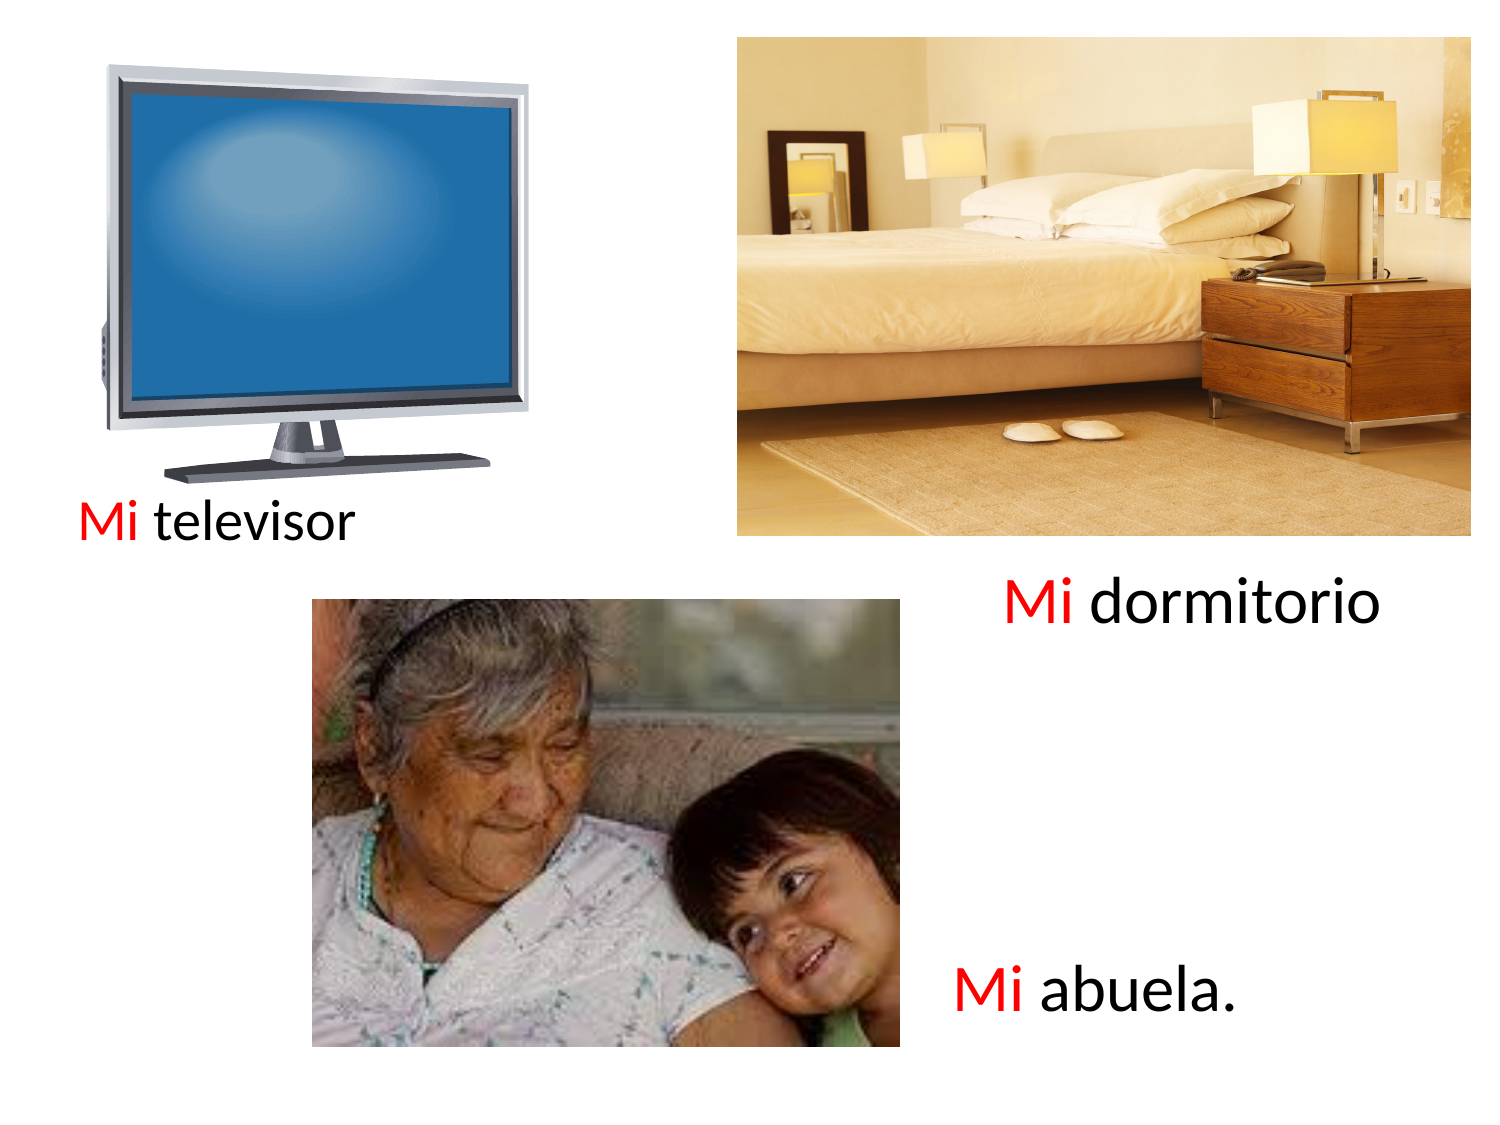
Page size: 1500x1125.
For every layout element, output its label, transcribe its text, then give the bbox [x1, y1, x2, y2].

text_box Mi dormitorio [987, 549, 1438, 645]
picture [99, 62, 531, 486]
text_box Mi televisor [62, 474, 425, 560]
picture [312, 599, 901, 1047]
text_box Mi abuela. [937, 937, 1500, 1033]
picture [737, 37, 1472, 536]
